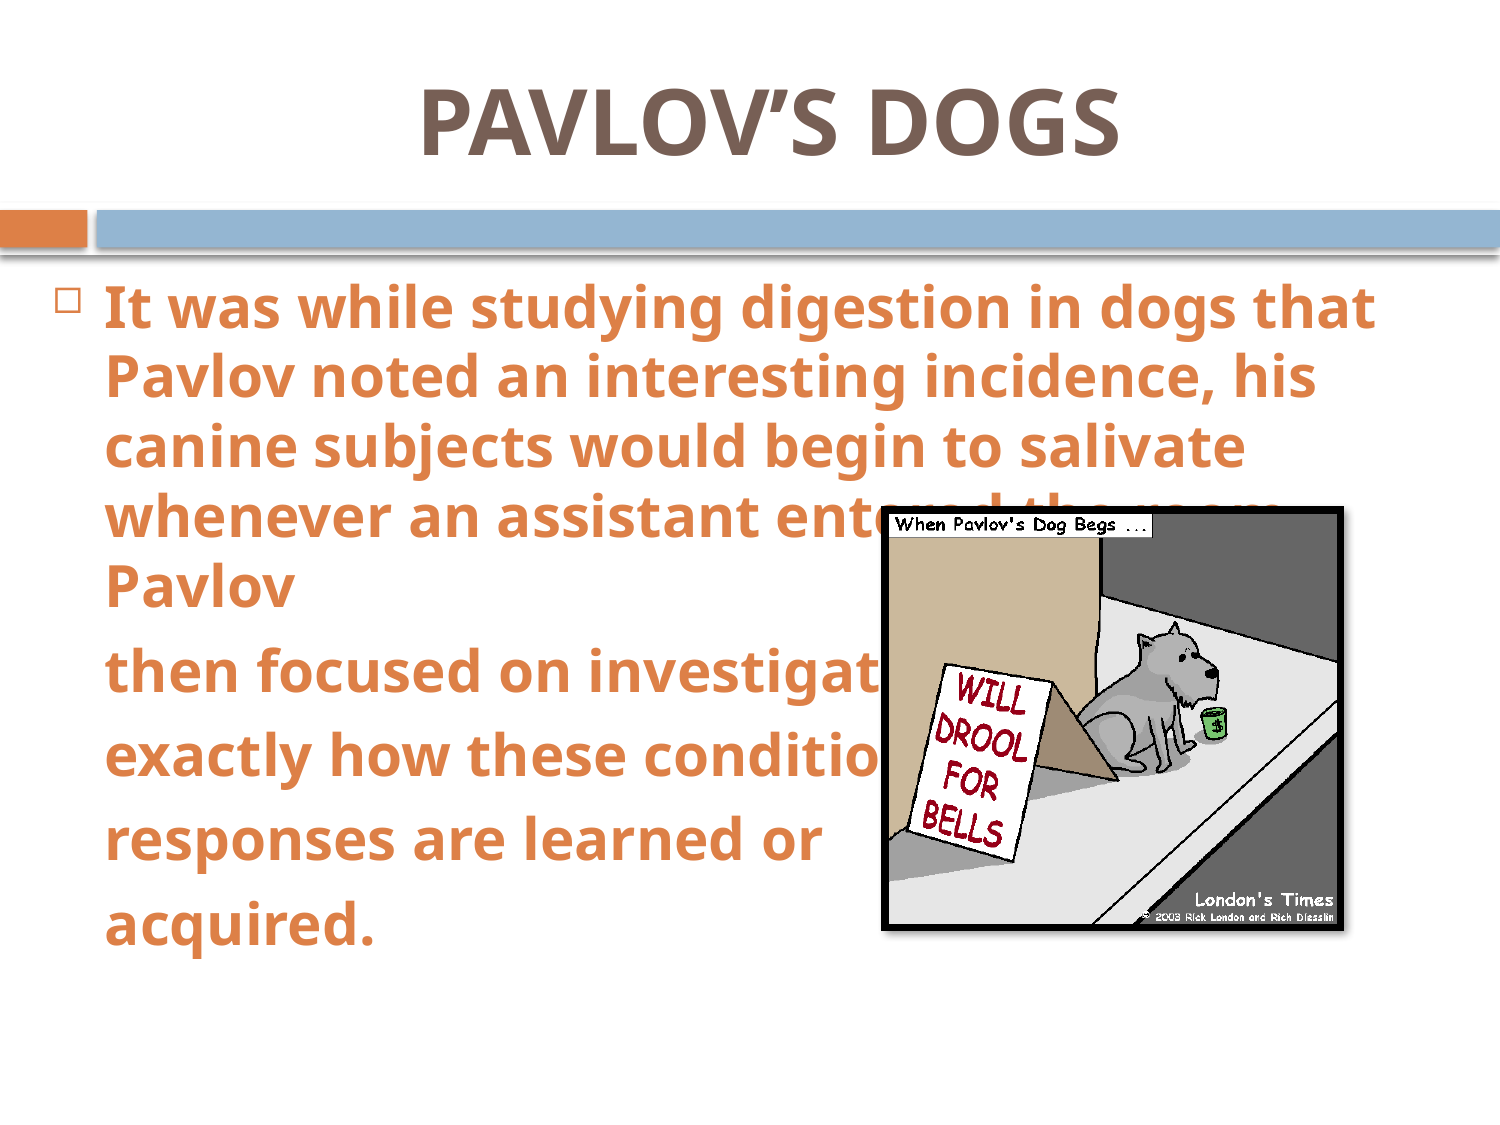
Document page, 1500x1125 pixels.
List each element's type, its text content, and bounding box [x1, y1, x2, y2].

list It was while studying digestion in dogs that Pavlov noted an interesting incidence, his canine subjects would begin to salivate whenever an assistant entered the room. Pavlov then focused on investigating exactly how these conditioned responses are learned or acquired. [37, 262, 1438, 1125]
picture [887, 512, 1338, 926]
title PAVLOV’S DOGS [100, 37, 1438, 200]
